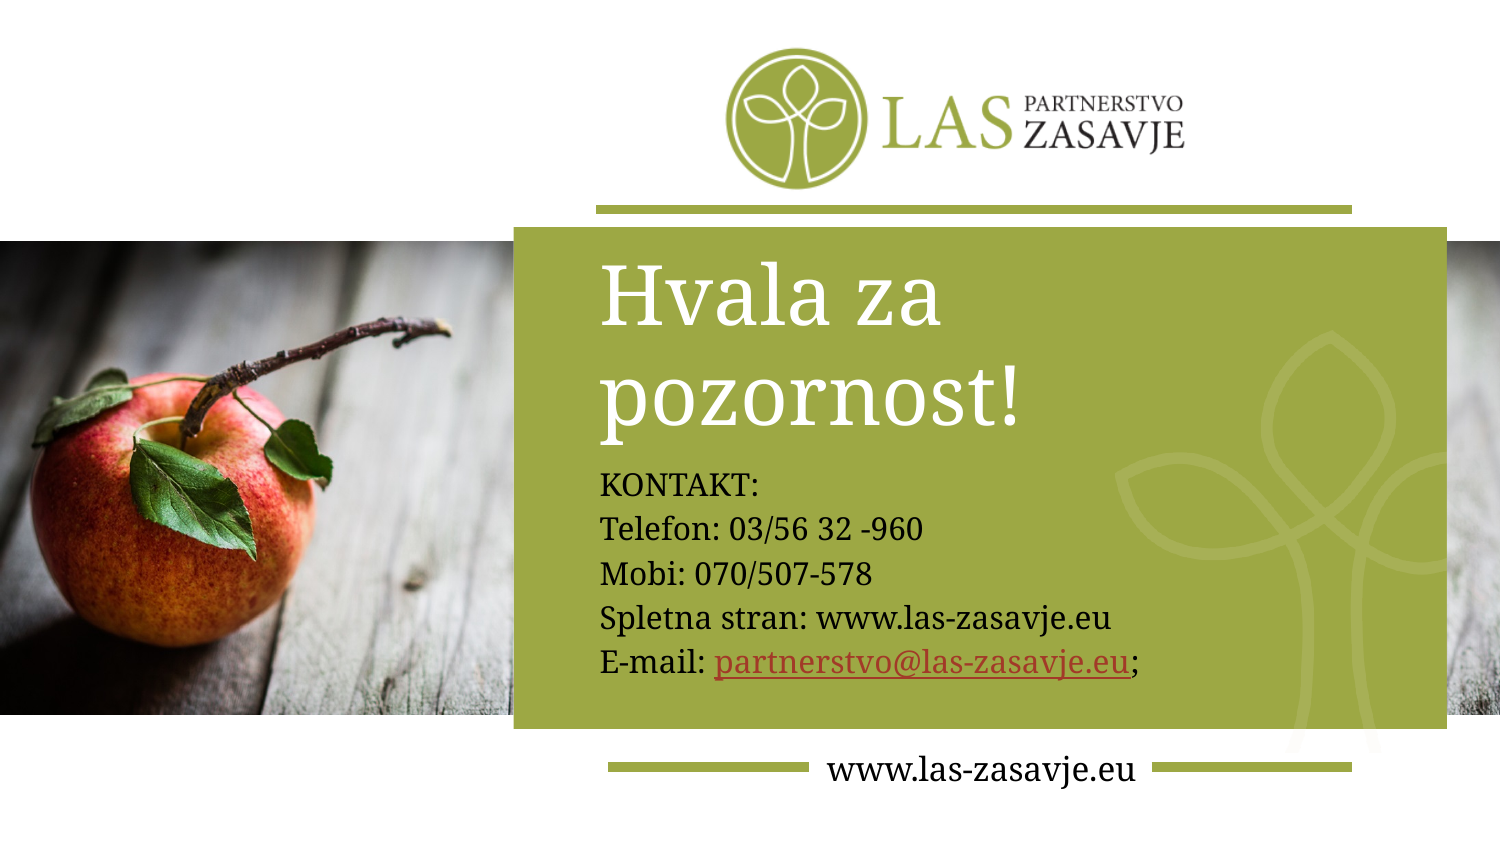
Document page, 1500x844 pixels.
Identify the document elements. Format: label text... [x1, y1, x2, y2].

subtitle KONTAKT: Telefon: 03/56 32 -960 Mobi: 070/507-578 Spletna stran: www.las-zasavje.eu E-mail: partnerstvo@las-zasavje.eu; [584, 457, 1388, 694]
picture [690, 11, 1225, 228]
title Hvala za pozornost! [584, 262, 1388, 422]
picture [0, 241, 514, 715]
picture [1446, 241, 1500, 715]
